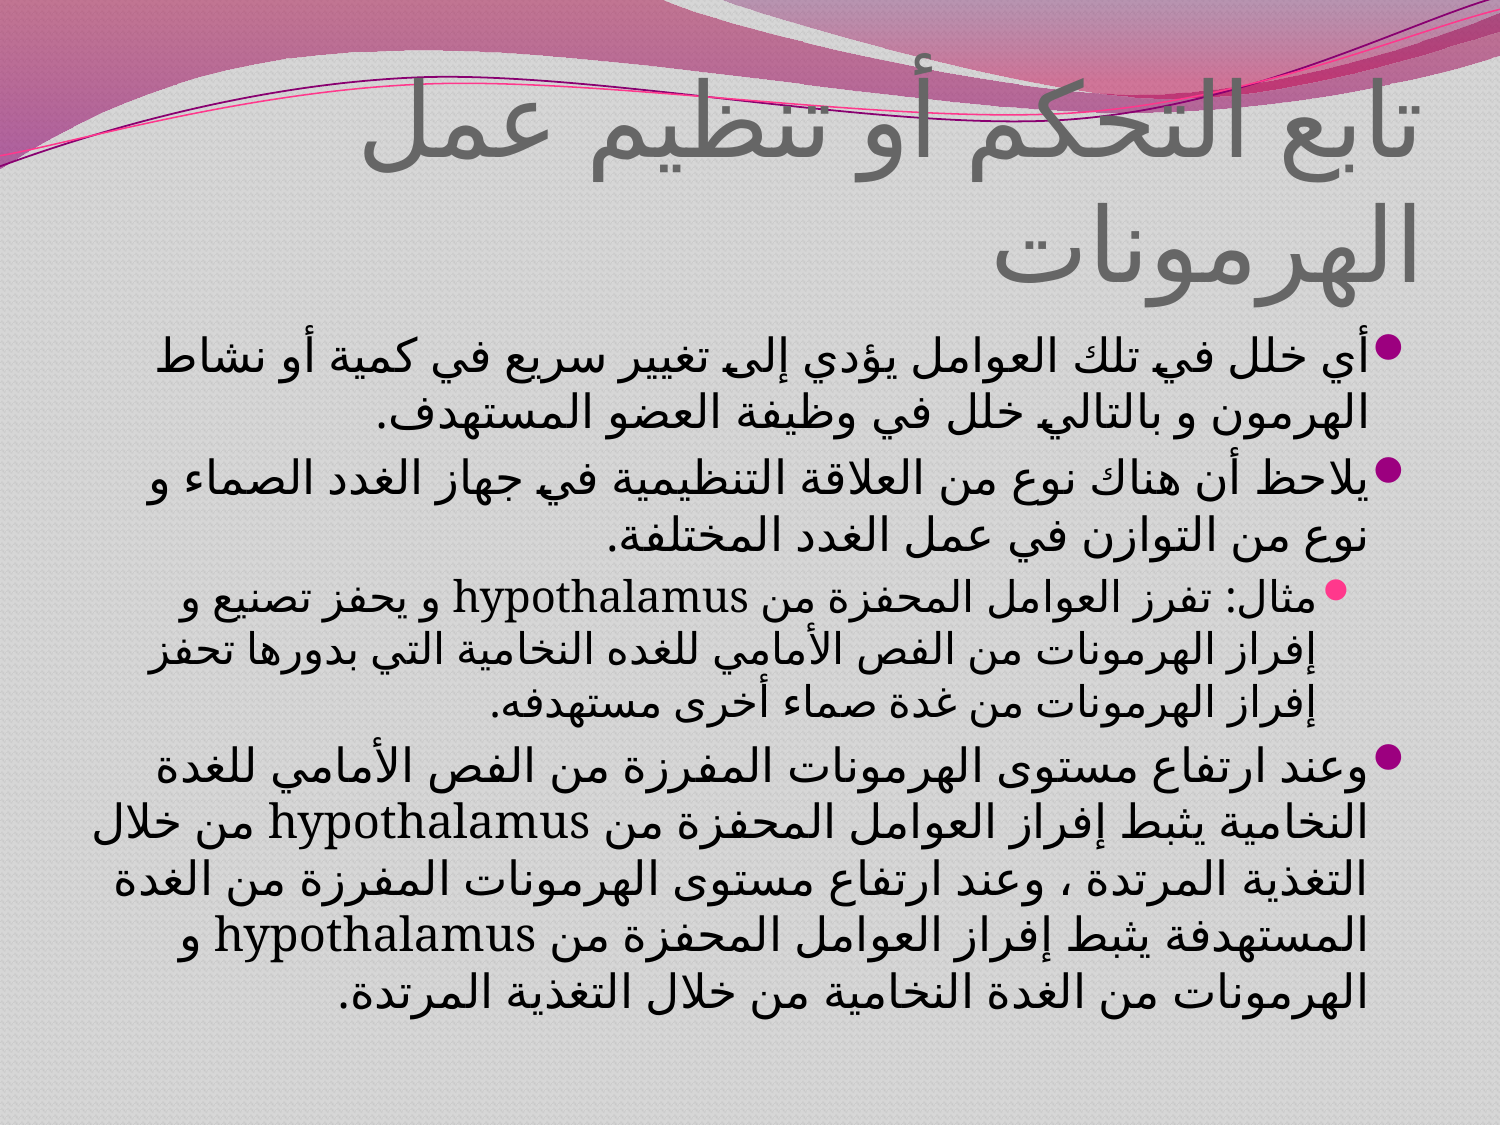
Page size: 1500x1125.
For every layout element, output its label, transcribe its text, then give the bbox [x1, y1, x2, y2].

list أي خلل في تلك العوامل يؤدي إلى تغيير سريع في كمية أو نشاط الهرمون و بالتالي خلل في وظيفة العضو المستهدف. يلاحظ أن هناك نوع من العلاقة التنظيمية في جهاز الغدد الصماء و نوع من التوازن في عمل الغدد المختلفة. مثال: تفرز العوامل المحفزة من hypothalamus و يحفز تصنيع و إفراز الهرمونات من الفص الأمامي للغده النخامية التي بدورها تحفز إفراز الهرمونات من غدة صماء أخرى مستهدفه. وعند ارتفاع مستوى الهرمونات المفرزة من الفص الأمامي للغدة النخامية يثبط إفراز العوامل المحفزة من hypothalamus من خلال التغذية المرتدة ، وعند ارتفاع مستوى الهرمونات المفرزة من الغدة المستهدفة يثبط إفراز العوامل المحفزة من hypothalamus و الهرمونات من الغدة النخامية من خلال التغذية المرتدة. [75, 317, 1425, 1038]
title تابع التحكم أو تنظيم عمل الهرمونات [75, 115, 1425, 303]
